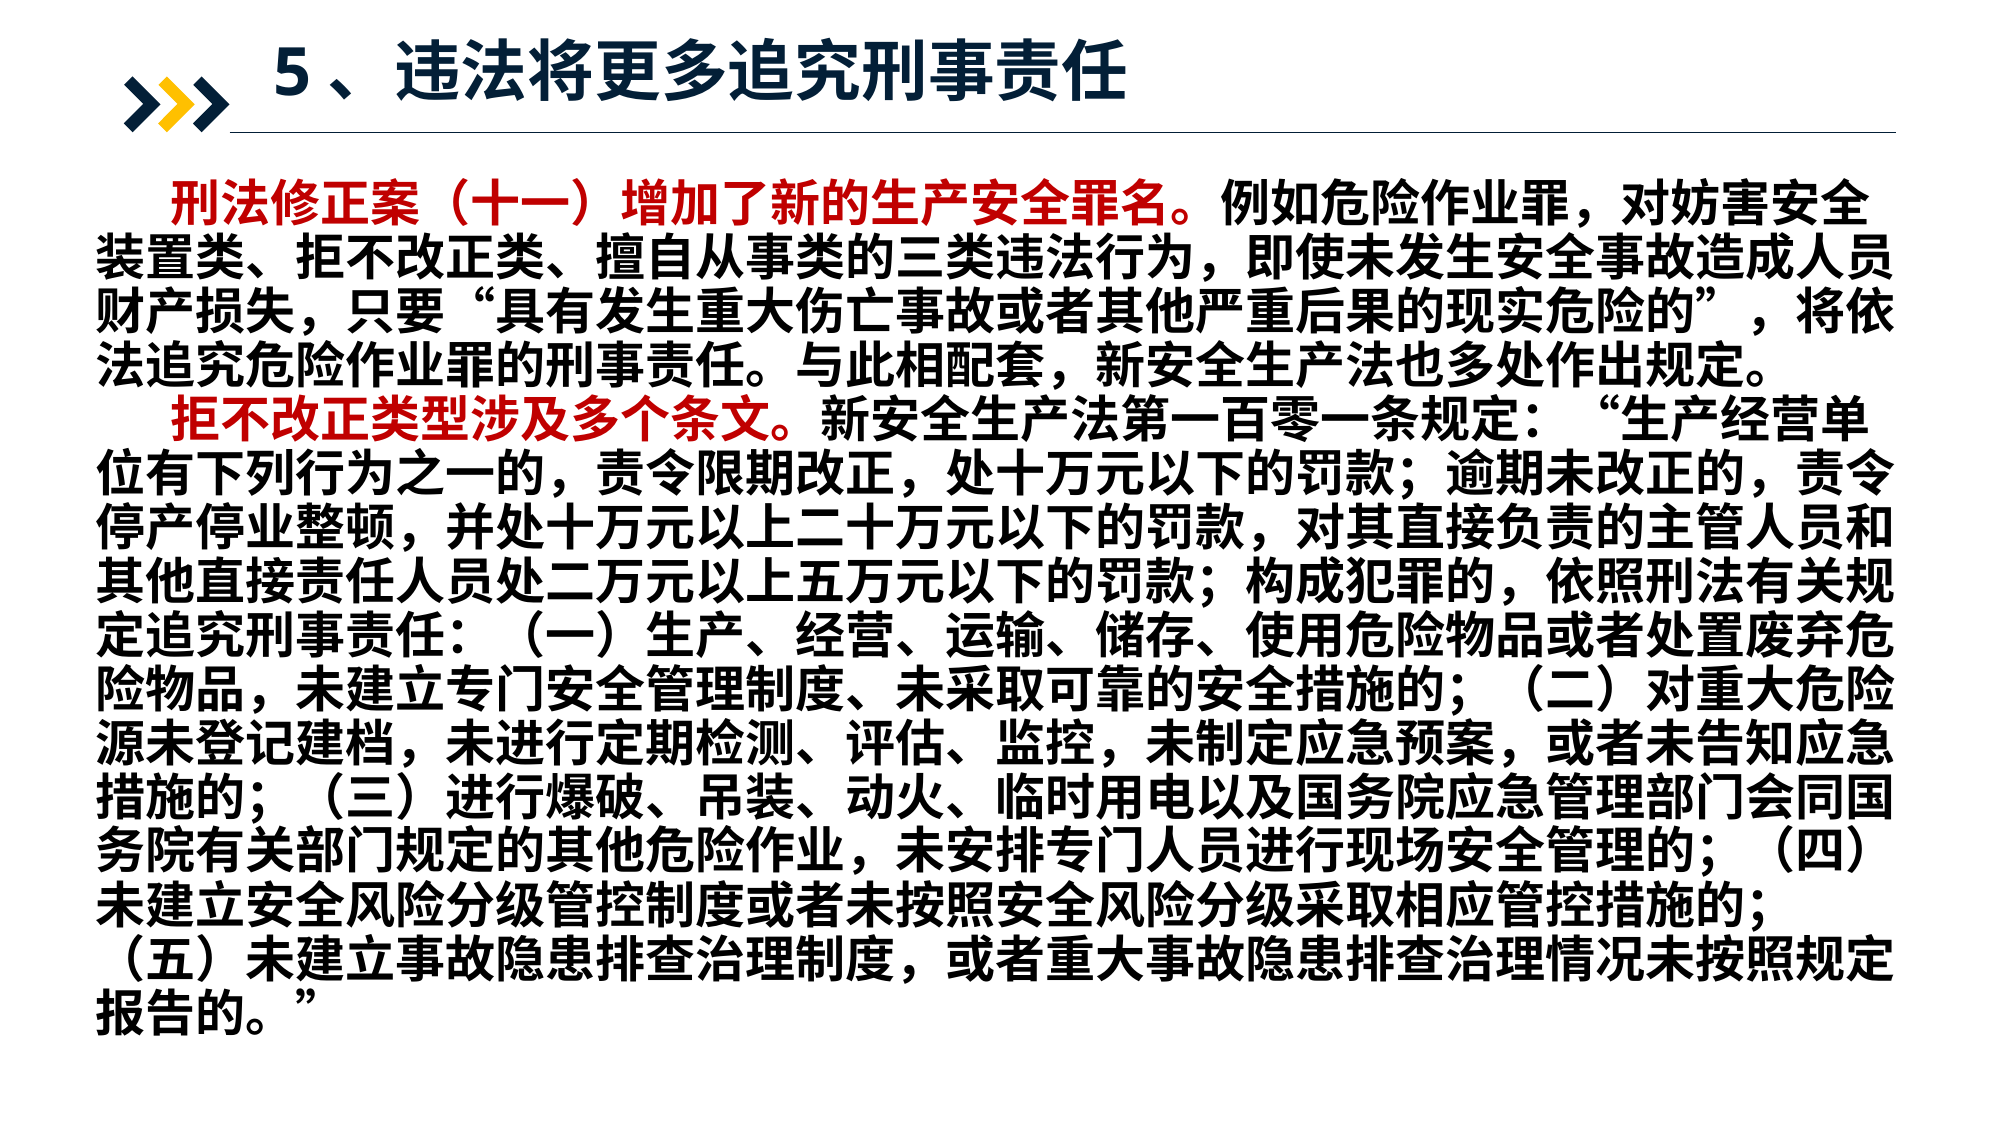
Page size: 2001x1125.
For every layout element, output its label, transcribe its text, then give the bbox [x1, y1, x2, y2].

text_box 刑法修正案（十一）增加了新的生产安全罪名。例如危险作业罪，对妨害安全装置类、拒不改正类、擅自从事类的三类违法行为，即使未发生安全事故造成人员财产损失，只要“具有发生重大伤亡事故或者其他严重后果的现实危险的”，将依法追究危险作业罪的刑事责任。与此相配套，新安全生产法也多处作出规定。 拒不改正类型涉及多个条文。新安全生产法第一百零一条规定：“生产经营单位有下列行为之一的，责令限期改正，处十万元以下的罚款；逾期未改正的，责令停产停业整顿，并处十万元以上二十万元以下的罚款，对其直接负责的主管人员和其他直接责任人员处二万元以上五万元以下的罚款；构成犯罪的，依照刑法有关规定追究刑事责任：（一）生产、经营、运输、储存、使用危险物品或者处置废弃危险物品，未建立专门安全管理制度、未采取可靠的安全措施的；（二）对重大危险源未登记建档，未进行定期检测、评估、监控，未制定应急预案，或者未告知应急措施的；（三）进行爆破、吊装、动火、临时用电以及国务院应急管理部门会同国务院有关部门规定的其他危险作业，未安排专门人员进行现场安全管理的；（四）未建立安全风险分级管控制度或者未按照安全风险分级采取相应管控措施的；（五）未建立事故隐患排查治理制度，或者重大事故隐患排查治理情况未按照规定报告的。” [80, 170, 1920, 1050]
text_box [123, 76, 1897, 133]
text_box 5、违法将更多追究刑事责任 [262, 22, 1218, 76]
